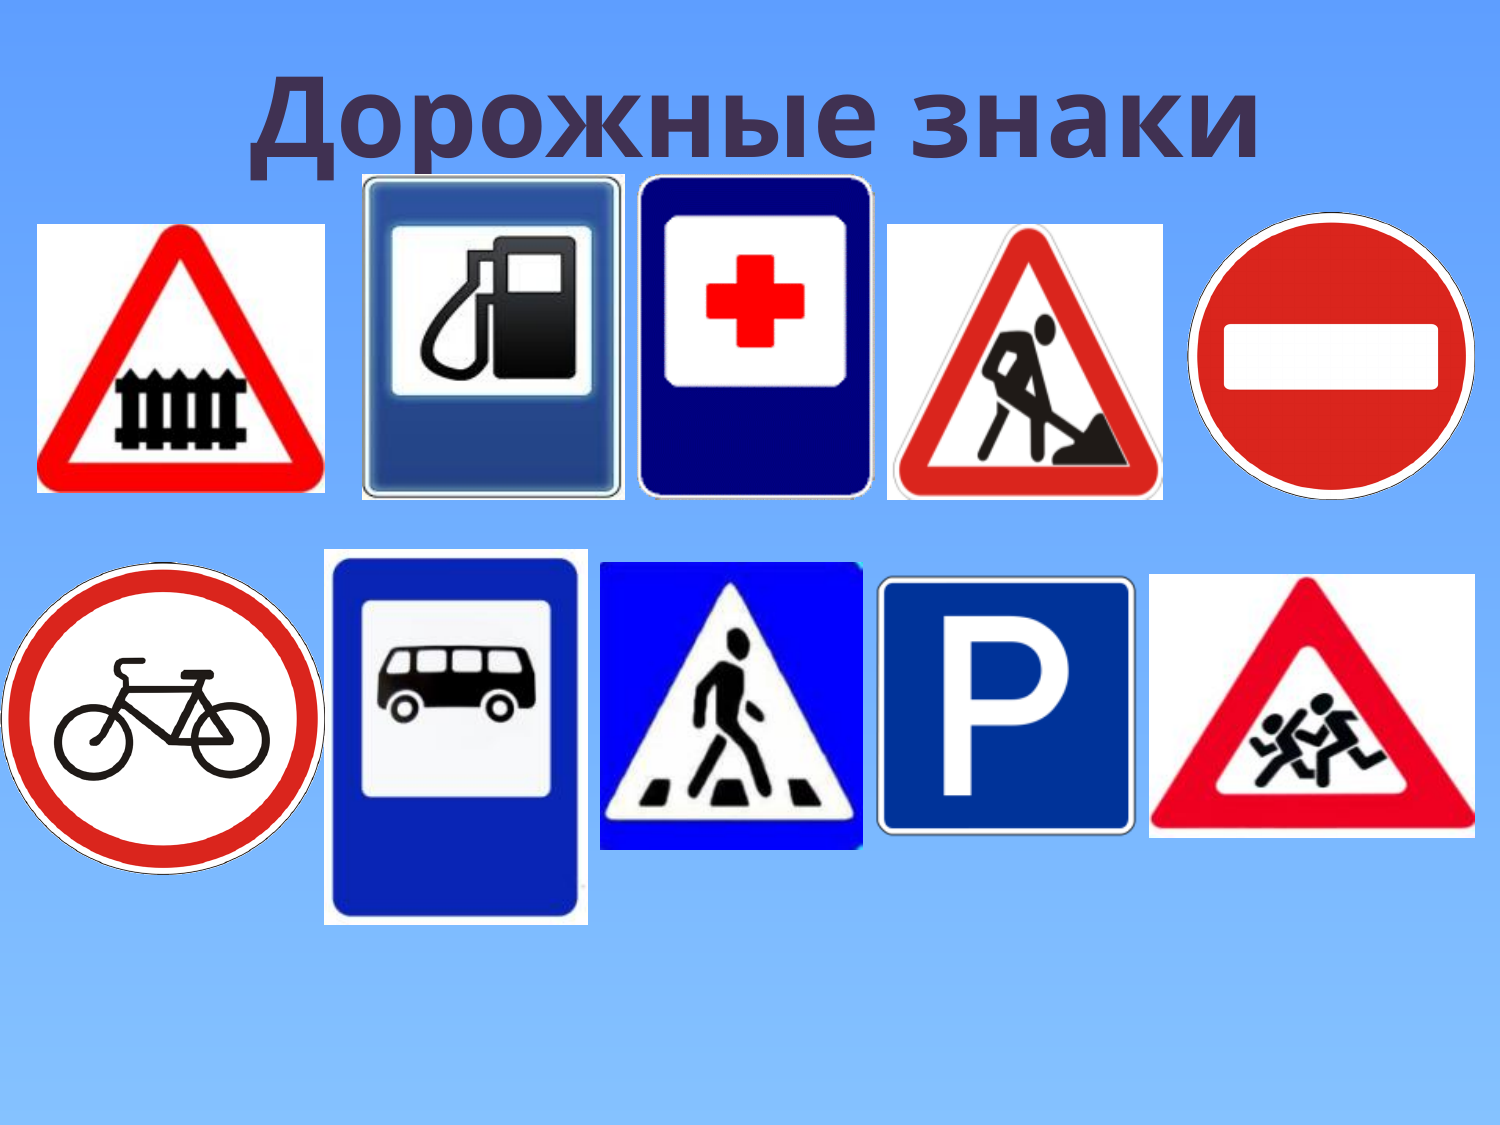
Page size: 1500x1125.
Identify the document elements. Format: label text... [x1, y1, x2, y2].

picture [637, 174, 876, 501]
text_box Дорожные знаки [235, 37, 1280, 188]
picture [362, 174, 626, 501]
picture [599, 562, 863, 851]
picture [1149, 574, 1476, 838]
picture [874, 574, 1138, 838]
picture [37, 224, 326, 493]
picture [1187, 212, 1476, 501]
picture [887, 224, 1163, 501]
picture [0, 549, 588, 926]
